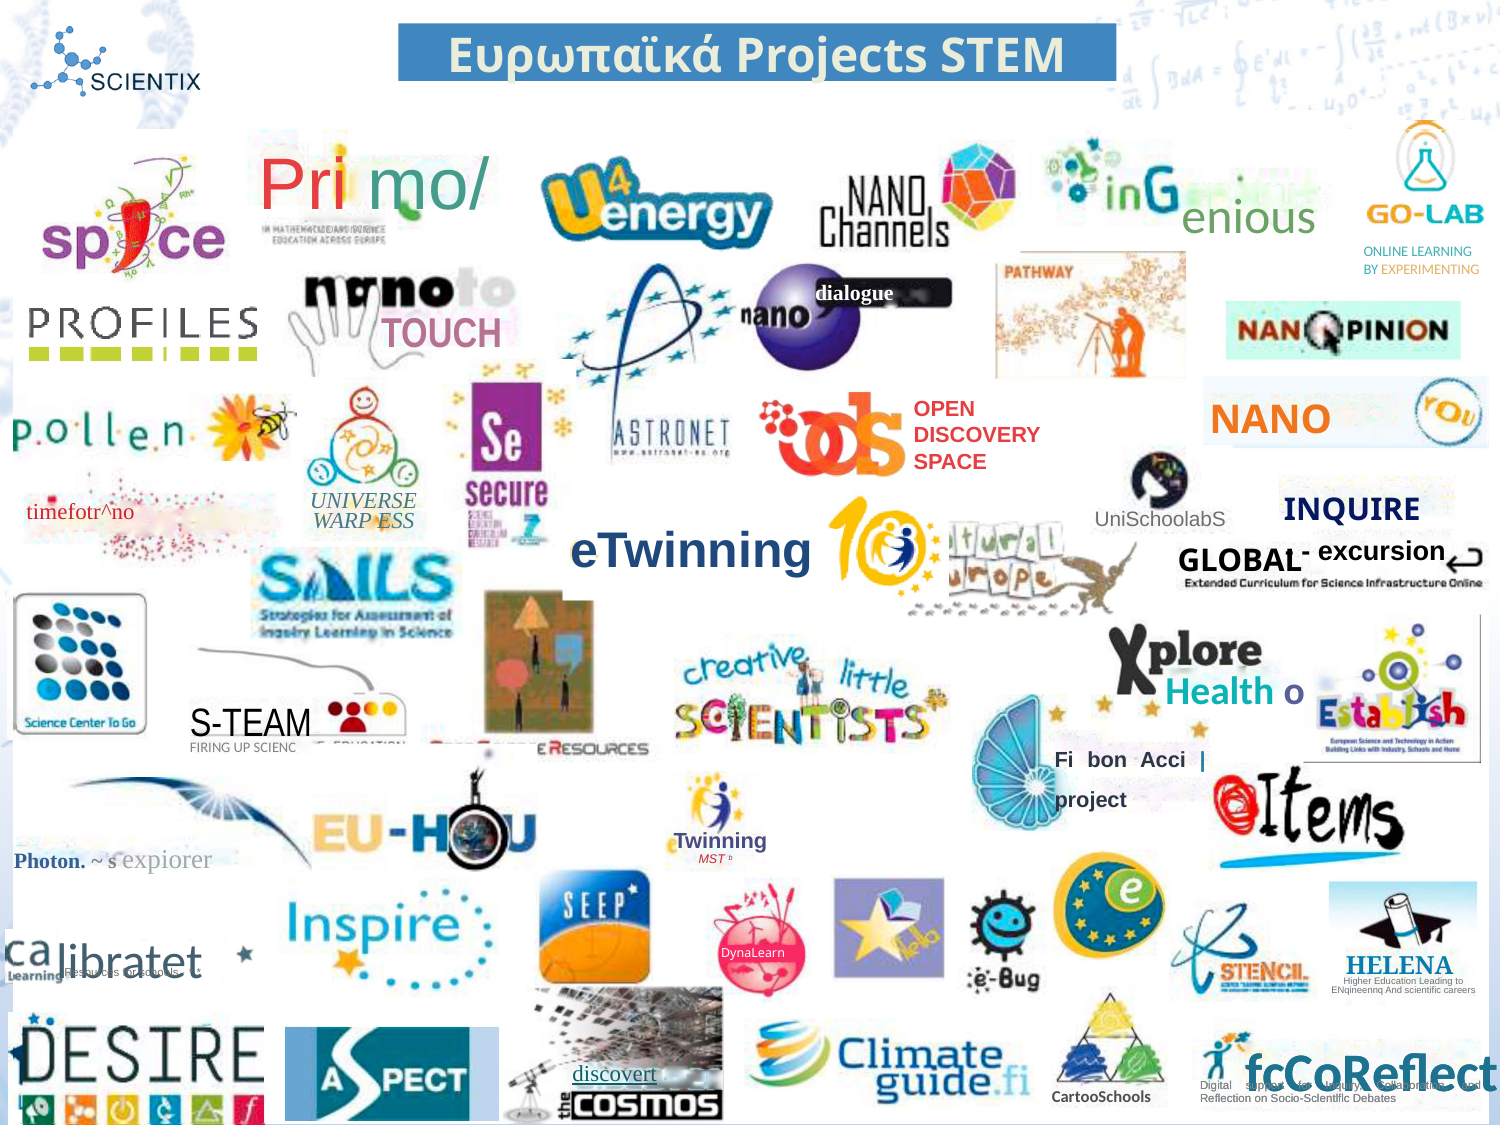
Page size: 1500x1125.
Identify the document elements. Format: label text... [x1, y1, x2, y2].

text_box Ευρωπαϊκά Projects STEM [398, 23, 1117, 81]
picture [0, 0, 1500, 1125]
